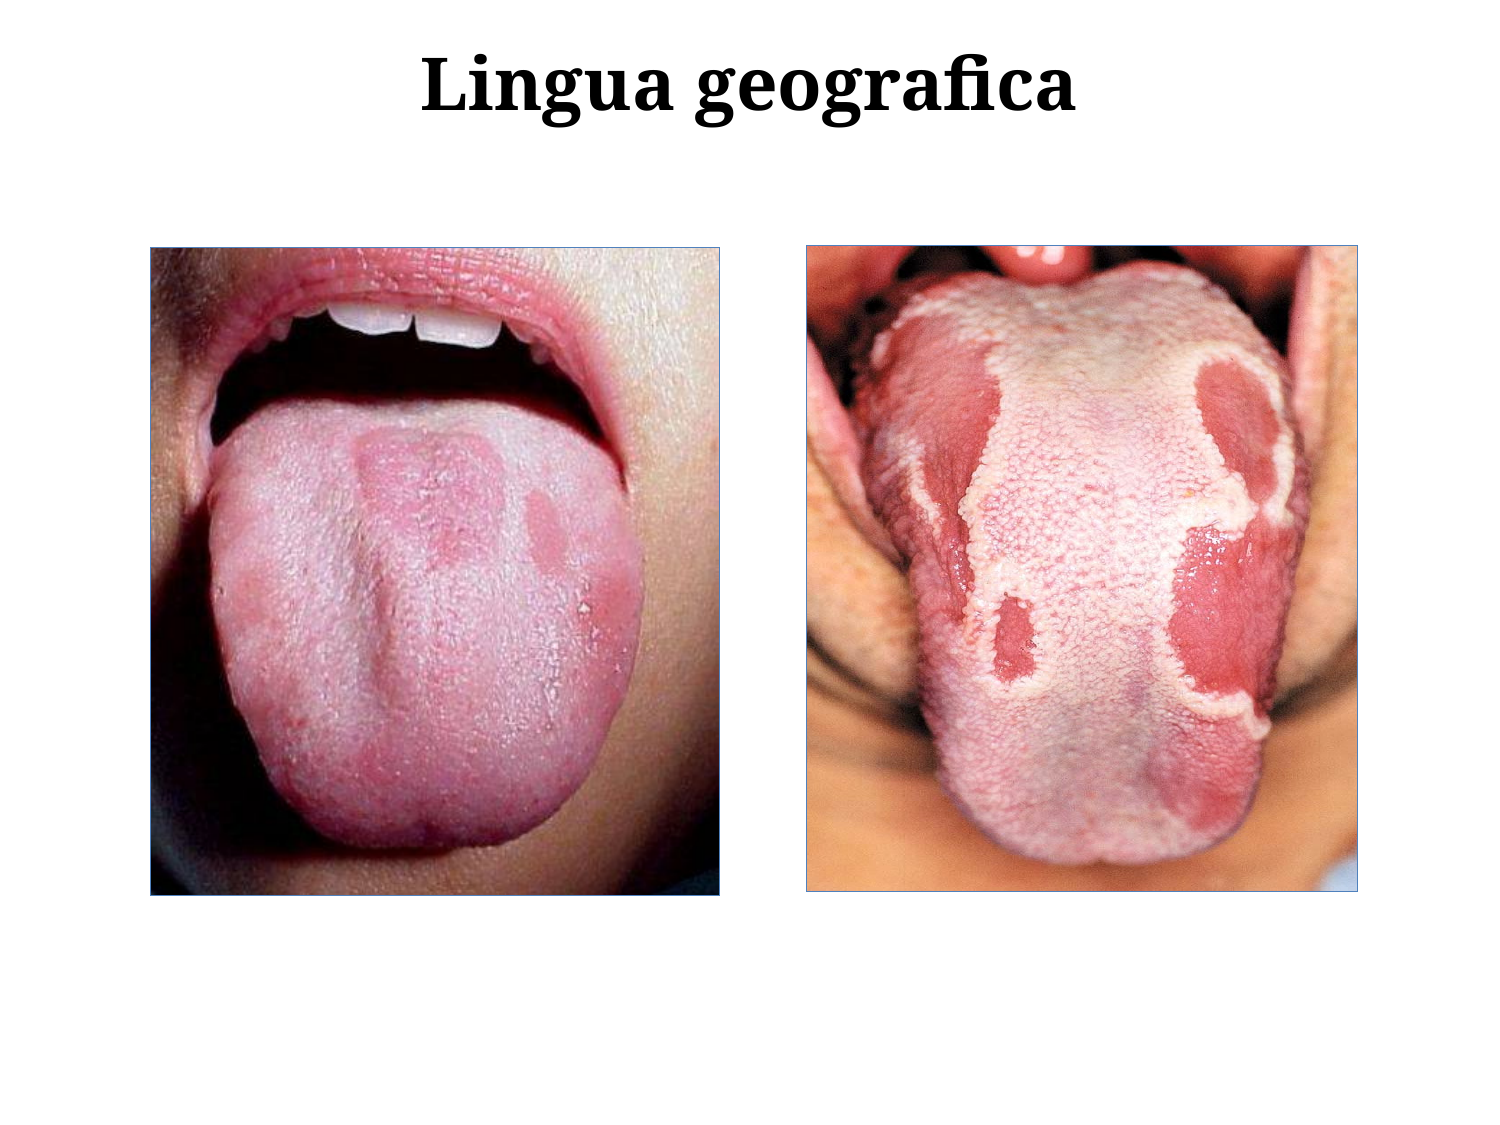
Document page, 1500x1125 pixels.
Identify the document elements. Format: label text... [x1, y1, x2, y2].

picture [806, 244, 1358, 892]
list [149, 246, 720, 896]
text_box Lingua geografica [0, 12, 1500, 151]
